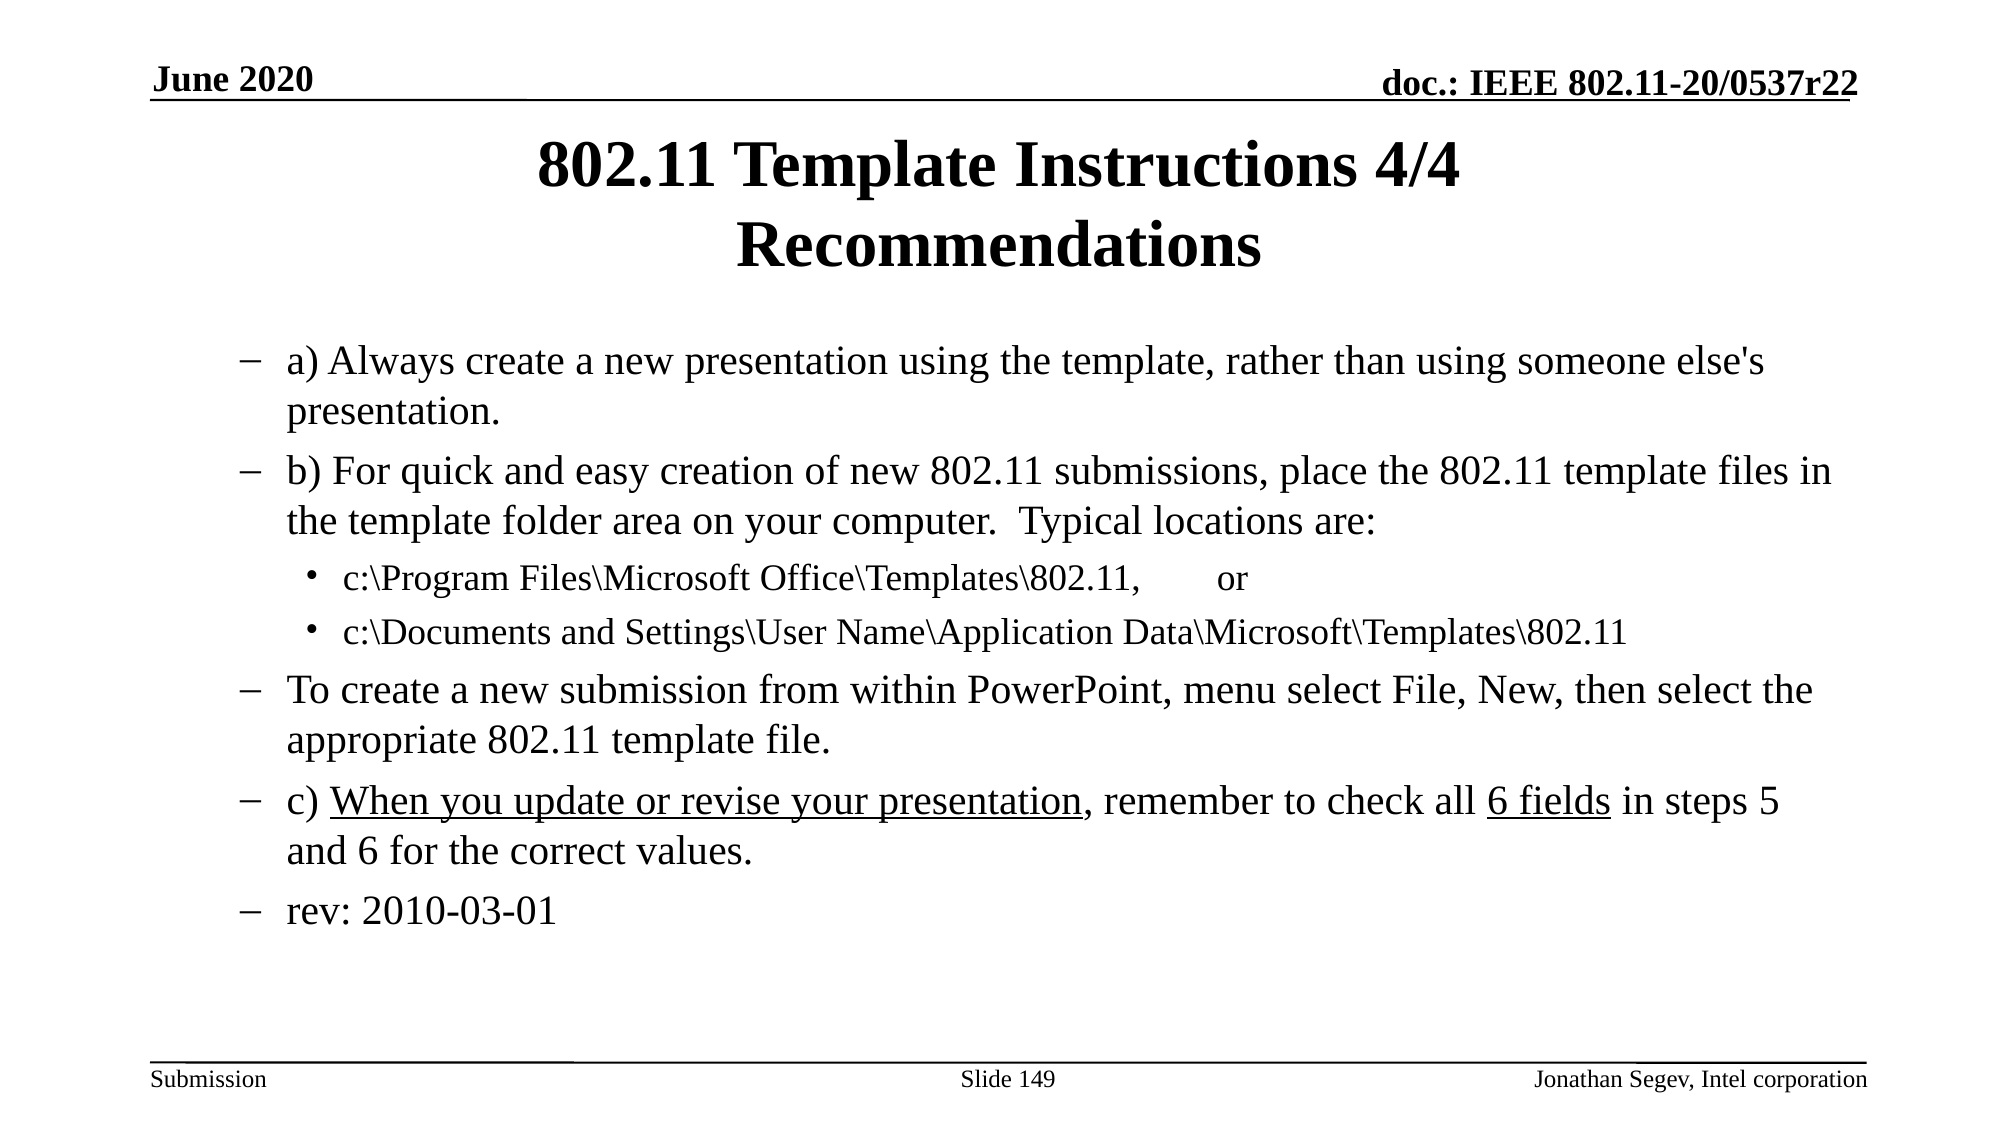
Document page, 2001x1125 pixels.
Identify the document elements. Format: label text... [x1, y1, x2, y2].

list a) Always create a new presentation using the template, rather than using someone else's presentation. b) For quick and easy creation of new 802.11 submissions, place the 802.11 template files in the template folder area on your computer. Typical locations are: c:\Program Files\Microsoft Office\Templates\802.11, or c:\Documents and Settings\User Name\Application Data\Microsoft\Templates\802.11 To create a new submission from within PowerPoint, menu select File, New, then select the appropriate 802.11 template file. c) When you update or revise your presentation, remember to check all 6 fields in steps 5 and 6 for the correct values. rev: 2010-03-01 [149, 324, 1850, 1000]
footer Jonathan Segev, Intel corporation [1171, 1061, 1869, 1093]
title 802.11 Template Instructions 4/4 Recommendations [149, 112, 1850, 288]
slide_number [152, 54, 563, 100]
slide_number Slide 149 [950, 1061, 1067, 1123]
